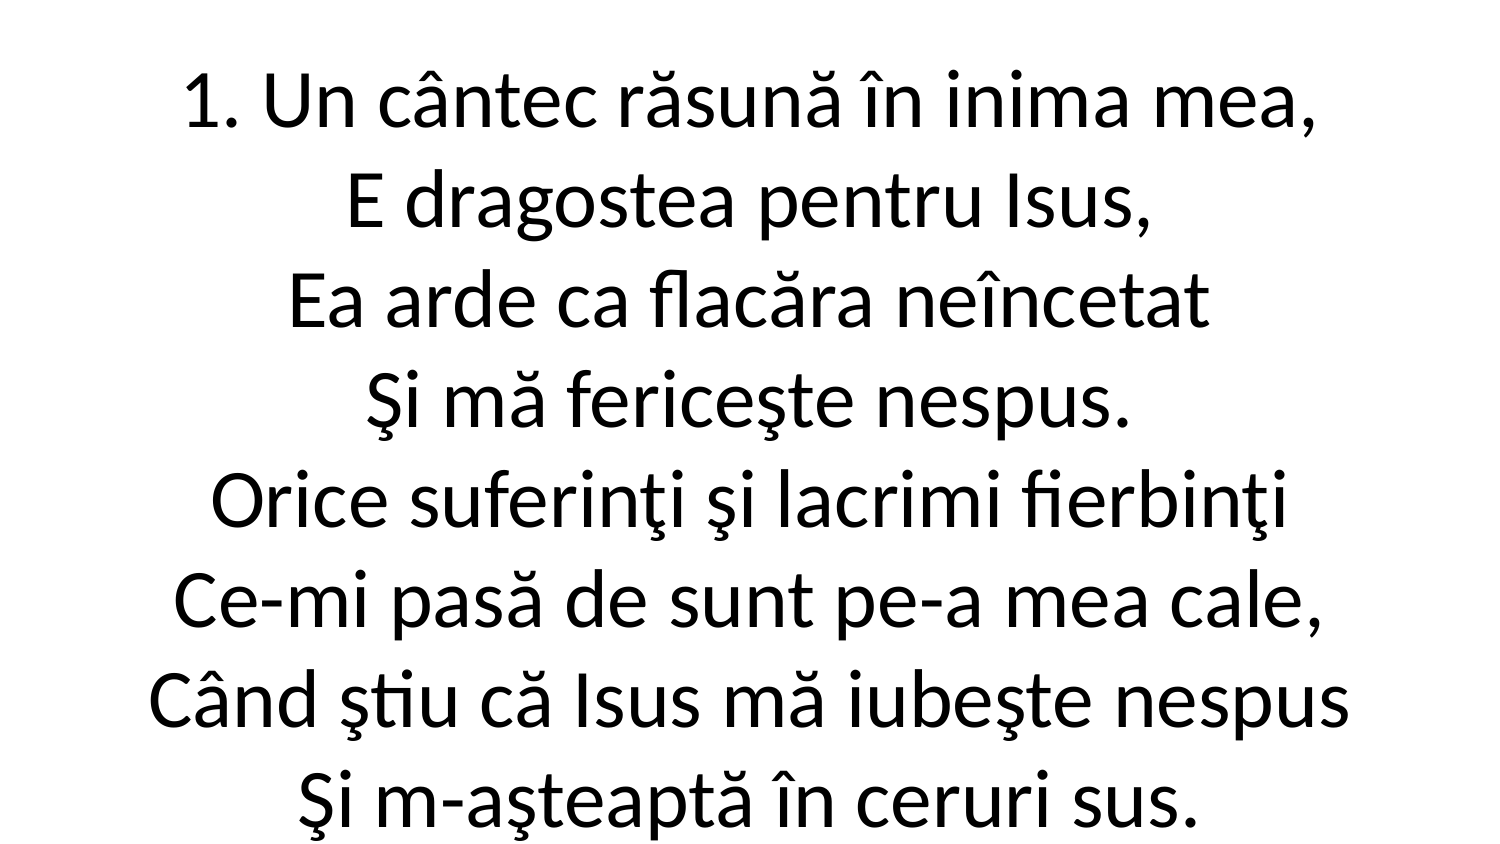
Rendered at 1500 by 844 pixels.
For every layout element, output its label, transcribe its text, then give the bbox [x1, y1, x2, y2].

text_box 1. Un cântec răsună în inima mea, E dragostea pentru Isus, Ea arde ca flacăra neîncetat Şi mă fericeşte nespus. Orice suferinţi şi lacrimi fierbinţi Ce-mi pasă de sunt pe-a mea cale, Când ştiu că Isus mă iubeşte nespus Şi m-aşteaptă în ceruri sus. [133, 0, 1367, 844]
